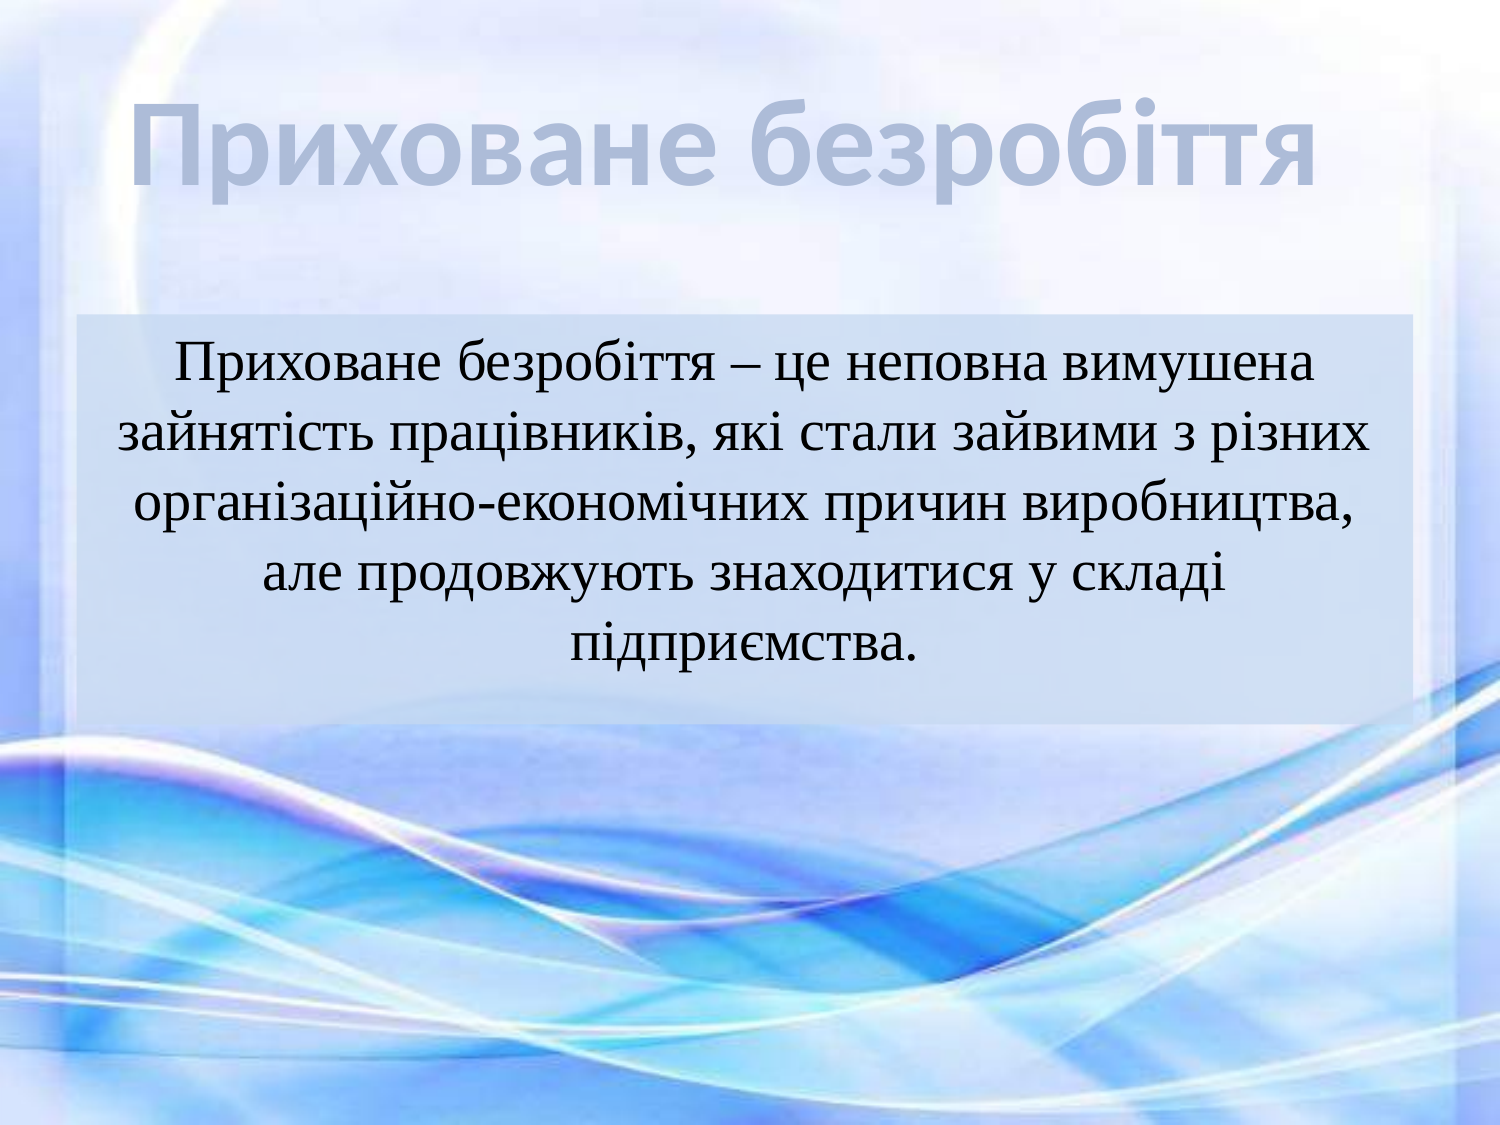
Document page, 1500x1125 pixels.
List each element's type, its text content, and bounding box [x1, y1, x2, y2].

picture [0, 0, 1500, 1125]
list Приховане безробіття – це неповна вимушена зайнятість працівників, які стали зайвими з різних організаційно-економічних причин виробництва, але продовжують знаходитися у складі підприємства. [76, 314, 1414, 725]
title Приховане безробіття [111, 54, 1377, 219]
